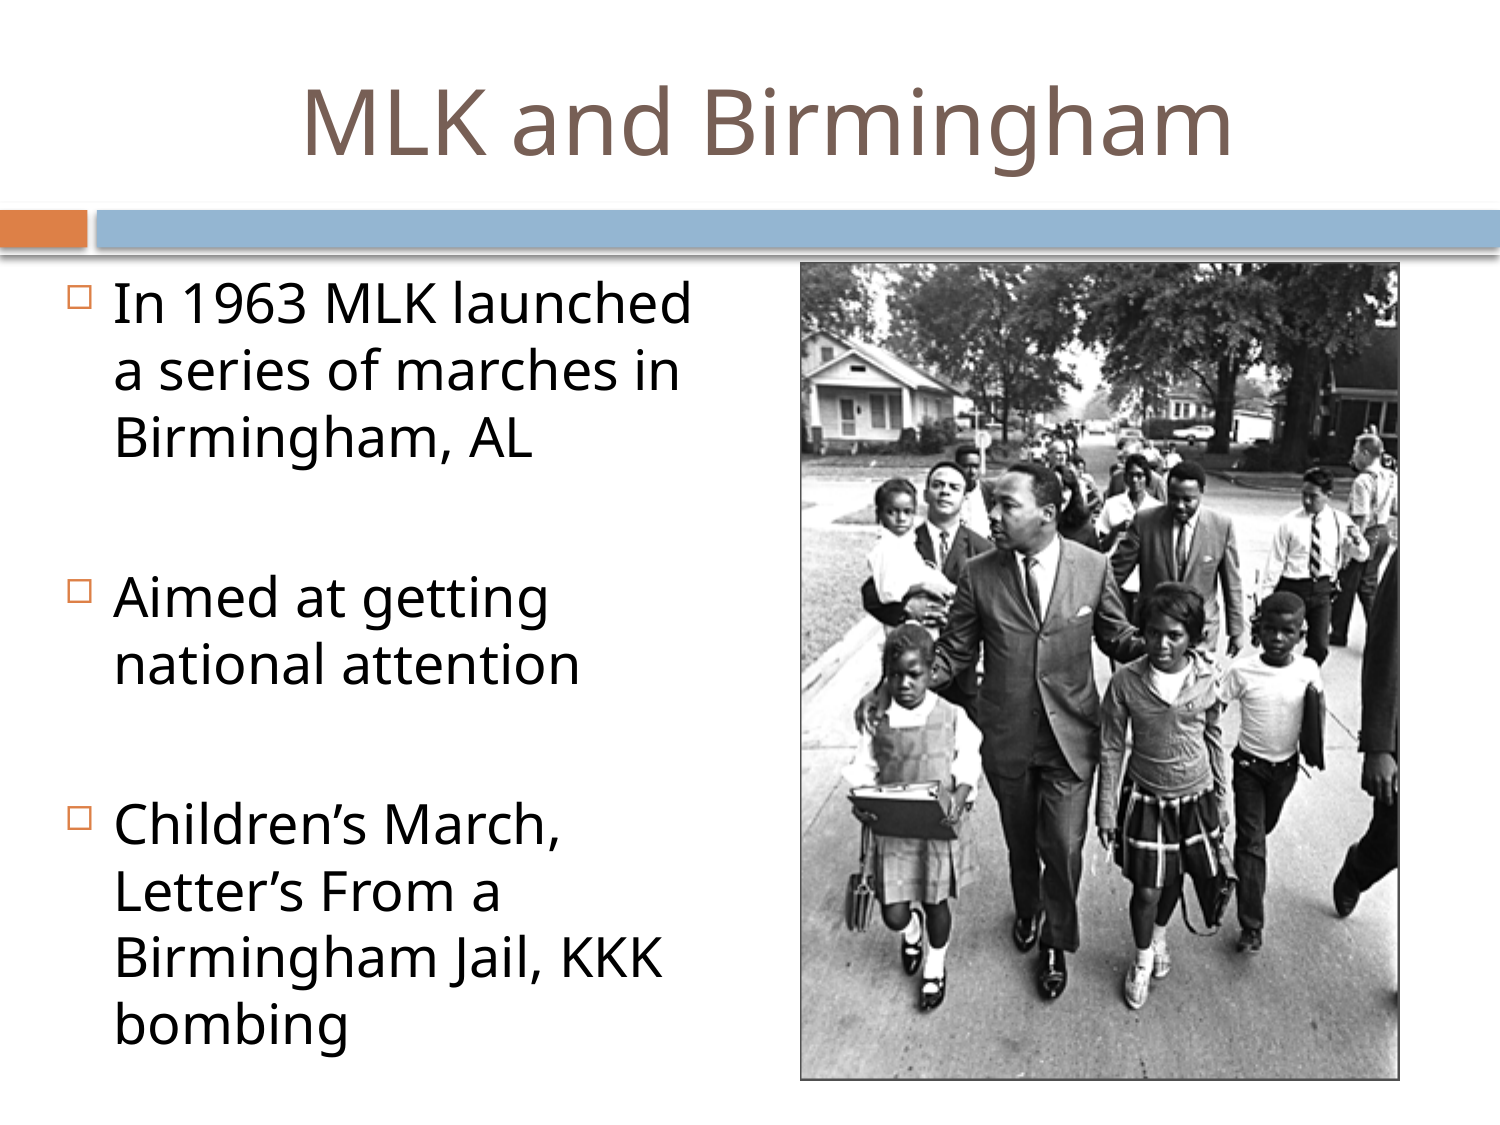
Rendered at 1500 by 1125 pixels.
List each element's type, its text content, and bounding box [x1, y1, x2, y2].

title MLK and Birmingham [99, 37, 1438, 200]
list In 1963 MLK launched a series of marches in Birmingham, AL Aimed at getting national attention Children’s March, Letter’s From a Birmingham Jail, KKK bombing [50, 260, 738, 1075]
picture [799, 262, 1401, 1082]
